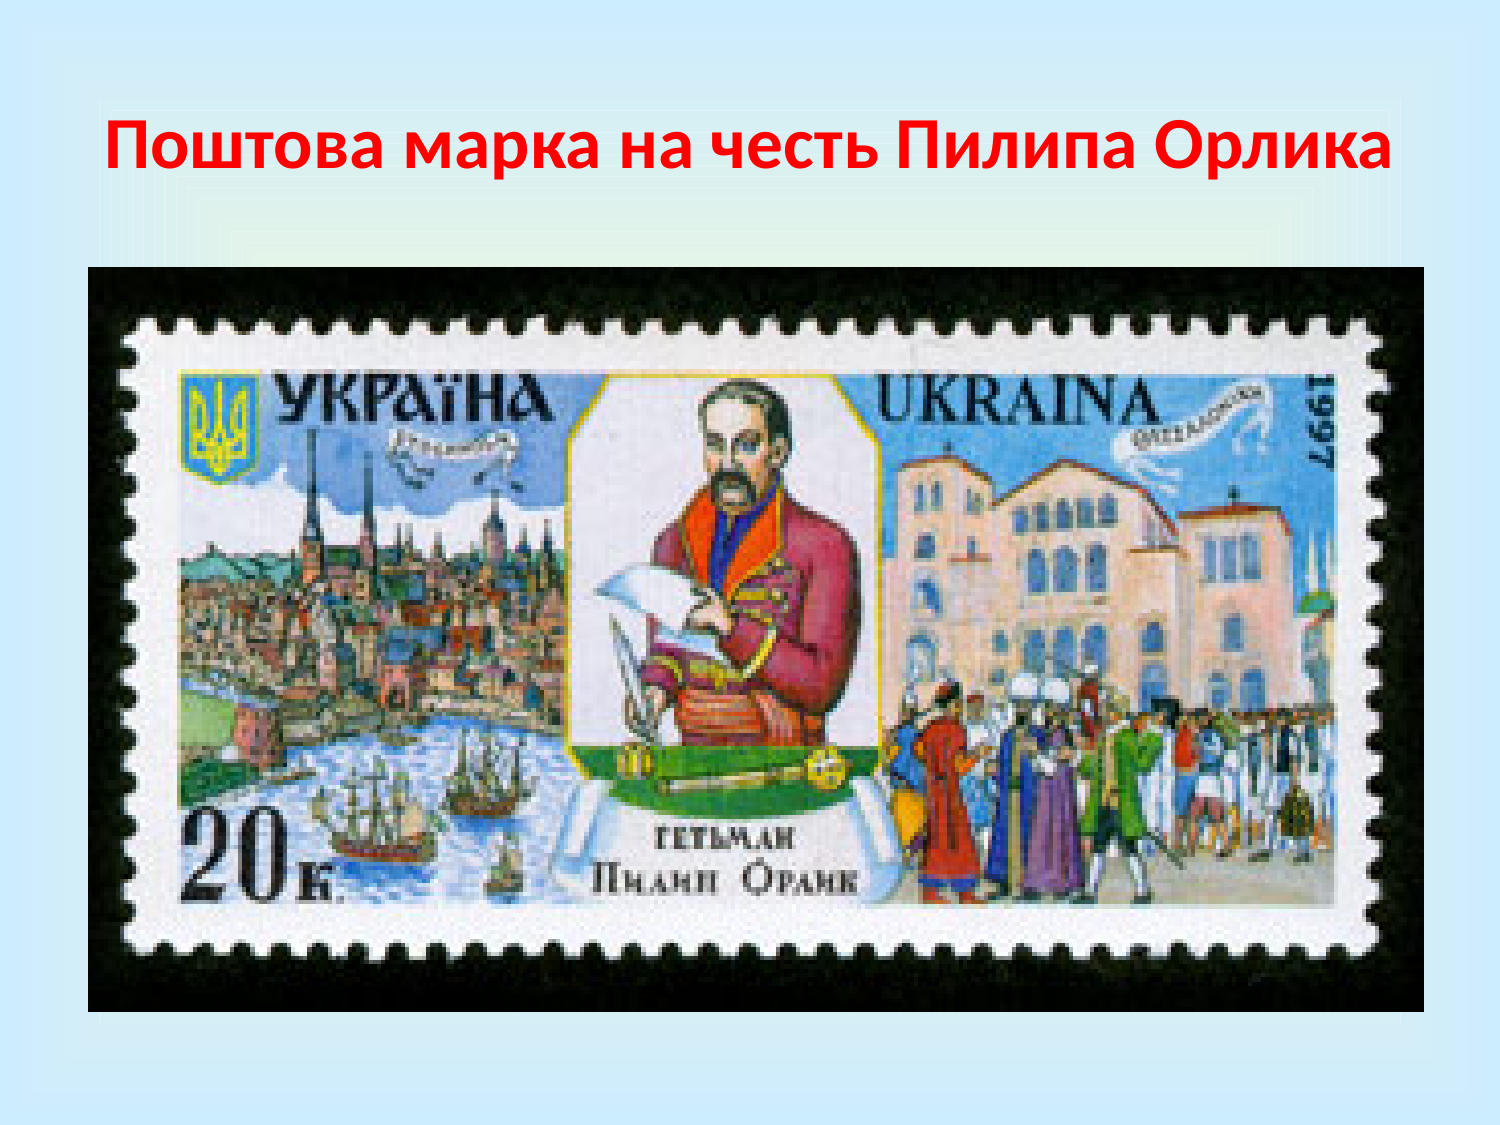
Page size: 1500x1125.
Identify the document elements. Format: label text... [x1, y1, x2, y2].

title Поштова марка на честь Пилипа Орлика [75, 45, 1425, 233]
picture [88, 266, 1424, 1012]
